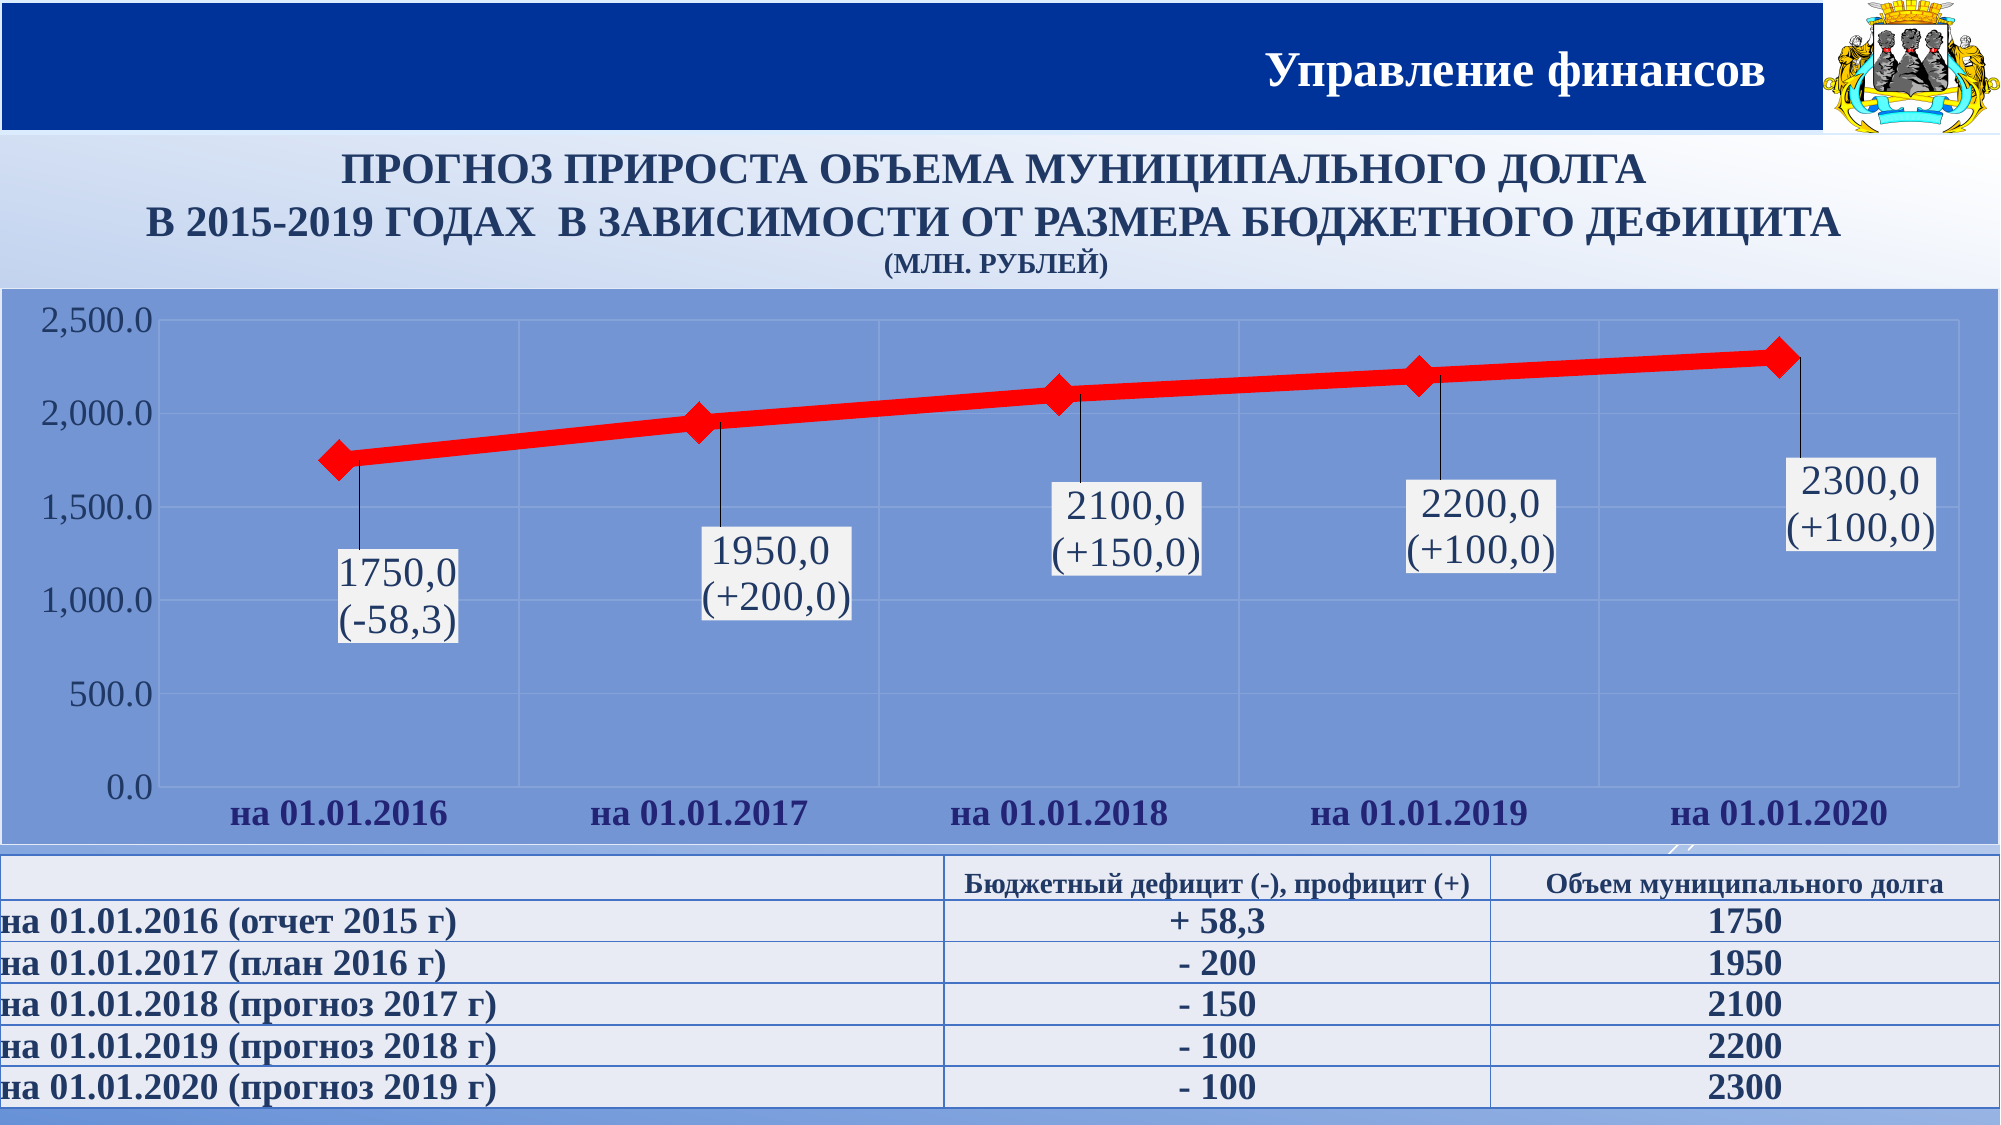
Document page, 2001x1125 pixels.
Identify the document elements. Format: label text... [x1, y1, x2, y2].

table_header [1, 856, 943, 899]
title Прогноз прироста объема муниципального долга в 2015-2019 годах в зависимости от размера бюджетного дефицита (млн. рублей) [0, 134, 2000, 287]
table_cell 2200 [1491, 1026, 1999, 1065]
chart [0, 287, 2000, 846]
table_cell 1750 [1491, 901, 1999, 941]
table_cell на 01.01.2020 (прогноз 2019 г) [1, 1067, 943, 1107]
table_cell на 01.01.2016 (отчет 2015 г) [1, 901, 943, 941]
picture [1823, 0, 2000, 134]
table_cell 2300 [1491, 1067, 1999, 1107]
table_cell + 58,3 [945, 901, 1490, 941]
table_cell 1950 [1491, 942, 1999, 982]
table_cell - 100 [945, 1067, 1490, 1107]
text_box Управление финансов [0, 0, 1823, 134]
table_cell - 150 [945, 984, 1490, 1024]
table_cell на 01.01.2018 (прогноз 2017 г) [1, 984, 943, 1024]
table_cell 2100 [1491, 984, 1999, 1024]
table_header Бюджетный дефицит (-), профицит (+) [945, 856, 1490, 899]
table_header Объем муниципального долга [1491, 856, 1999, 899]
table_cell на 01.01.2017 (план 2016 г) [1, 942, 943, 982]
table_cell - 100 [945, 1026, 1490, 1065]
table_cell на 01.01.2019 (прогноз 2018 г) [1, 1026, 943, 1065]
table_cell - 200 [945, 942, 1490, 982]
